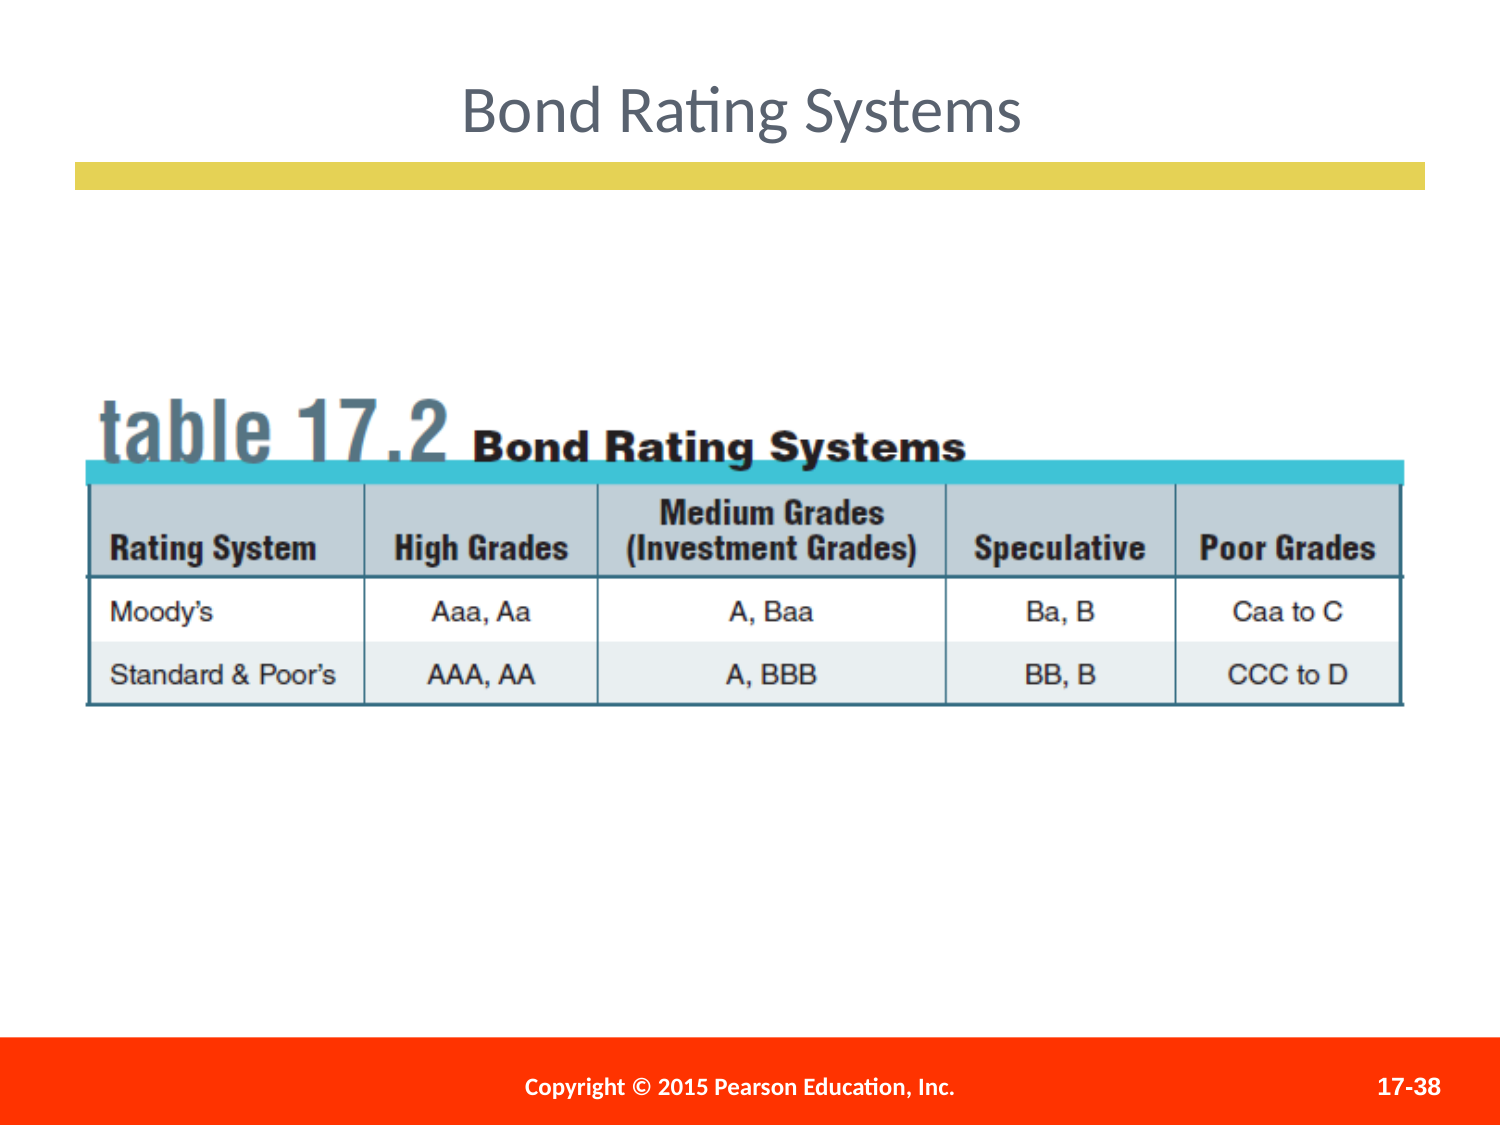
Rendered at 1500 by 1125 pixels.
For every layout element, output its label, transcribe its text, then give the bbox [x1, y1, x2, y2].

picture [12, 364, 1488, 834]
title Bond Rating Systems [74, 12, 1426, 201]
